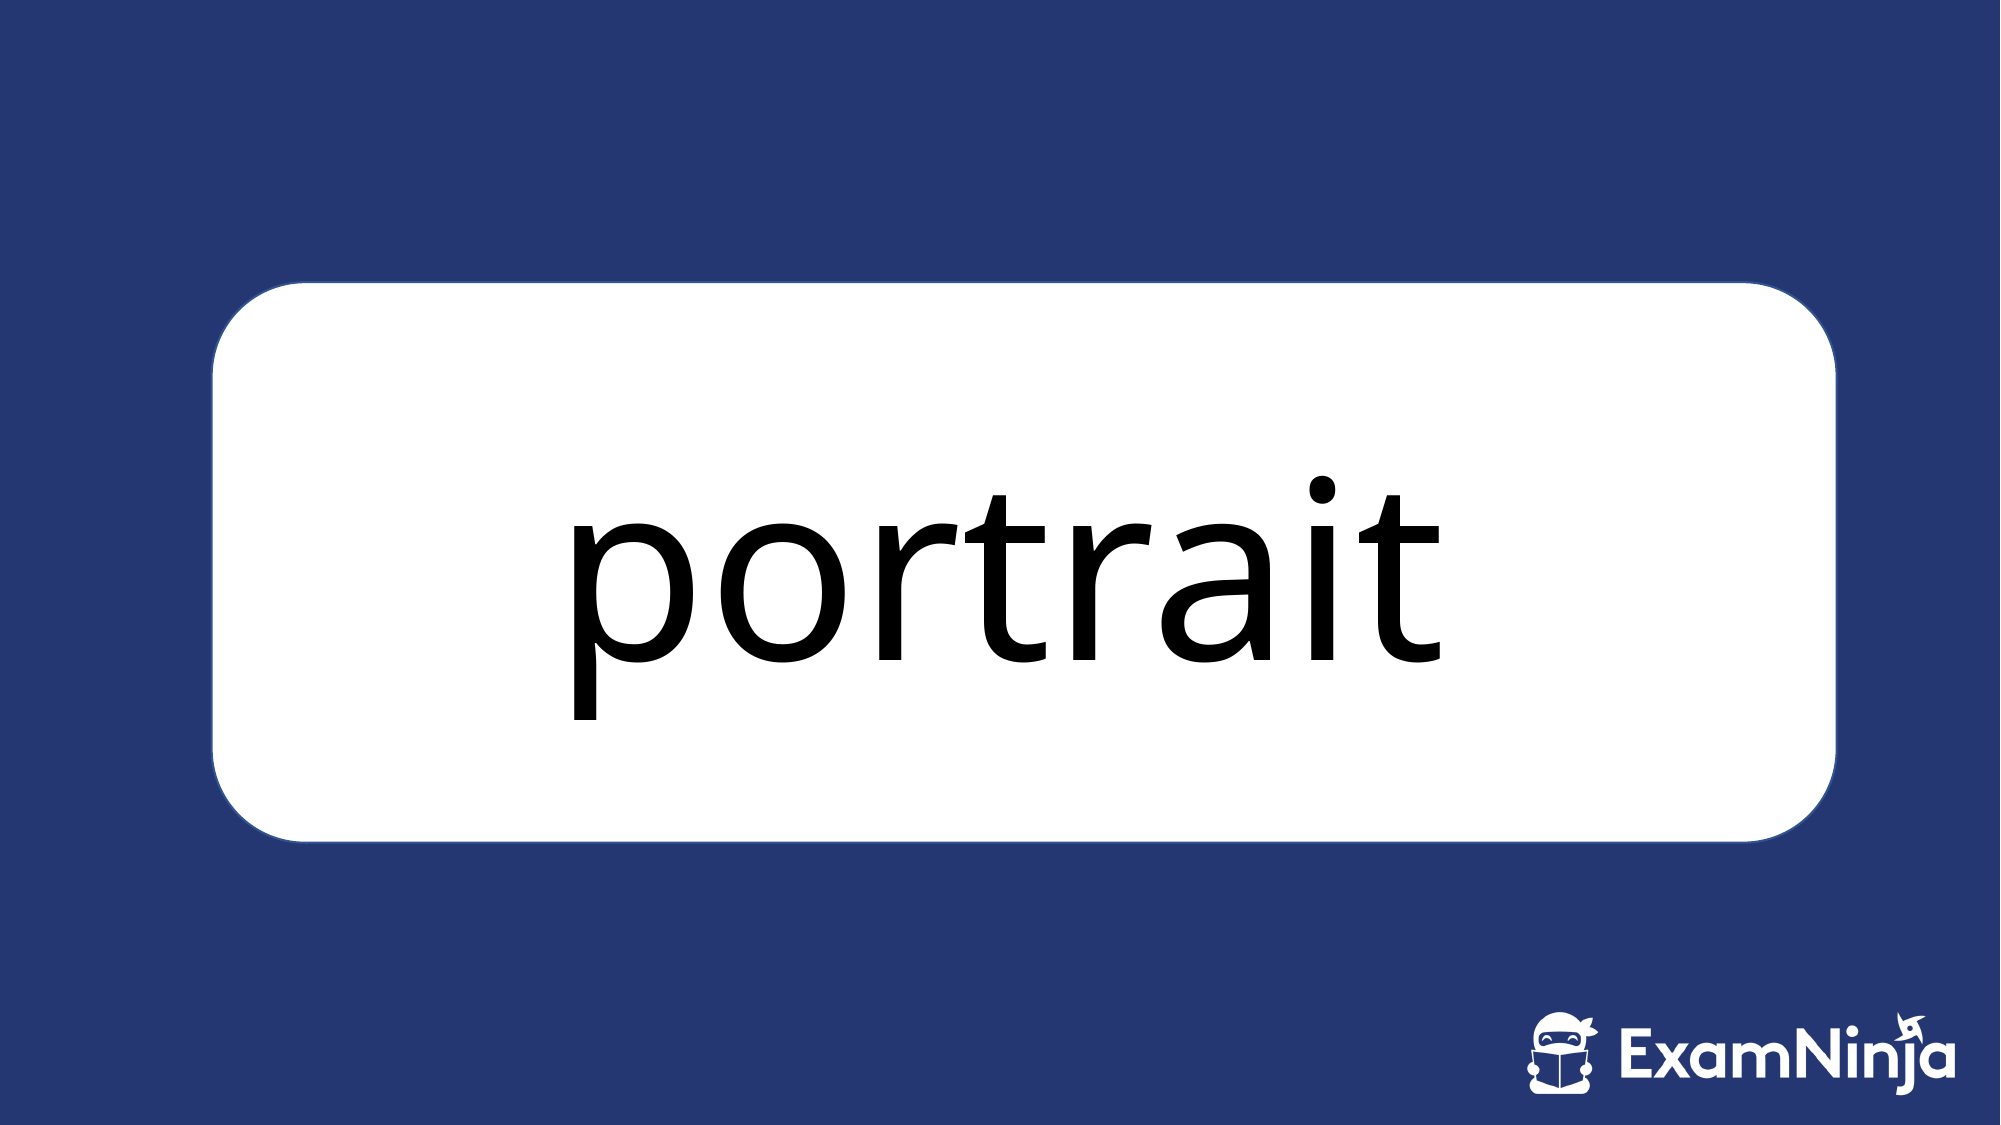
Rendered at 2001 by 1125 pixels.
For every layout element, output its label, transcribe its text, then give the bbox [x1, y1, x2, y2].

text_box [210, 719, 1838, 844]
text_box [210, 281, 1838, 403]
picture [1501, 1003, 1979, 1102]
text_box portrait [143, 403, 1857, 719]
